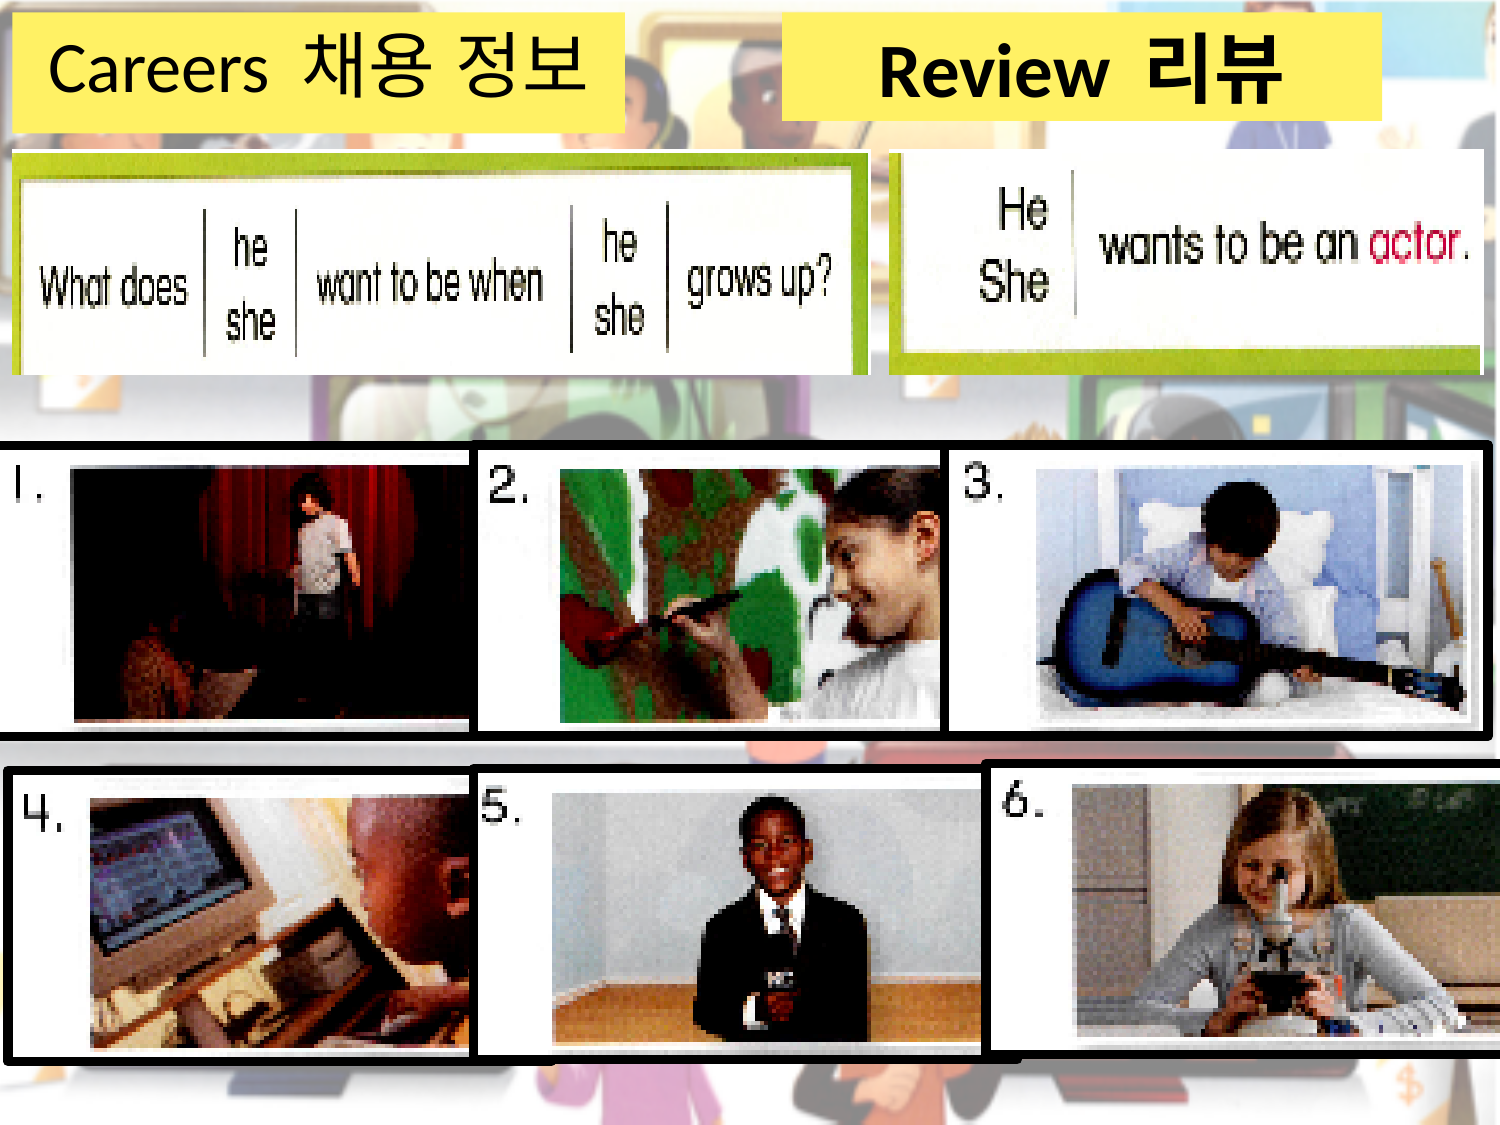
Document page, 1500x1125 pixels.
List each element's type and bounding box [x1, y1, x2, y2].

picture [0, 0, 1500, 1125]
text_box [12, 149, 1484, 376]
